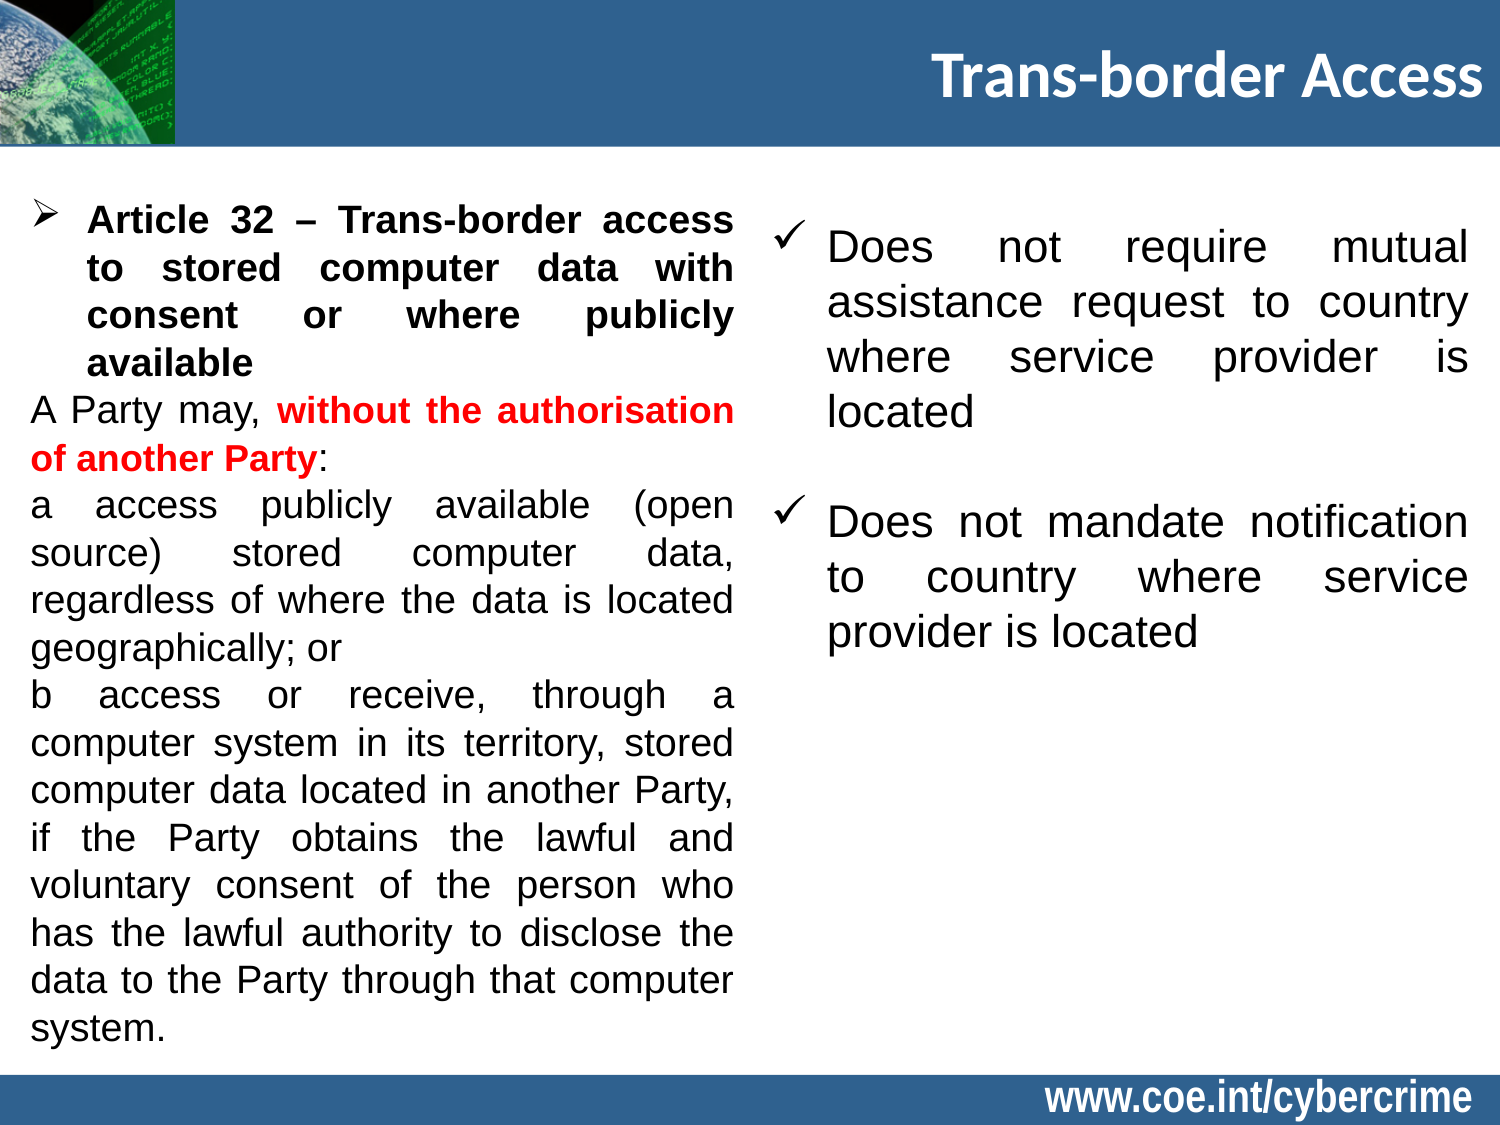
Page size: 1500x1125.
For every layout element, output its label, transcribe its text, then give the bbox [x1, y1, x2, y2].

picture [0, 0, 175, 144]
text_box www.coe.int/cybercrime [1030, 1059, 1500, 1125]
text_box Does not require mutual assistance request to country where service provider is located Does not mandate notification to country where service provider is located [755, 209, 1485, 719]
text_box [0, 1073, 1030, 1125]
text_box Trans-border Access [177, 0, 1500, 149]
text_box Article 32 – Trans-border access to stored computer data with consent or where publicly available A Party may, without the authorisation of another Party: a access publicly available (open source) stored computer data, regardless of where the data is located geographically; or b access or receive, through a computer system in its territory, stored computer data located in another Party, if the Party obtains the lawful and voluntary consent of the person who has the lawful authority to disclose the data to the Party through that computer system. [15, 186, 750, 1057]
